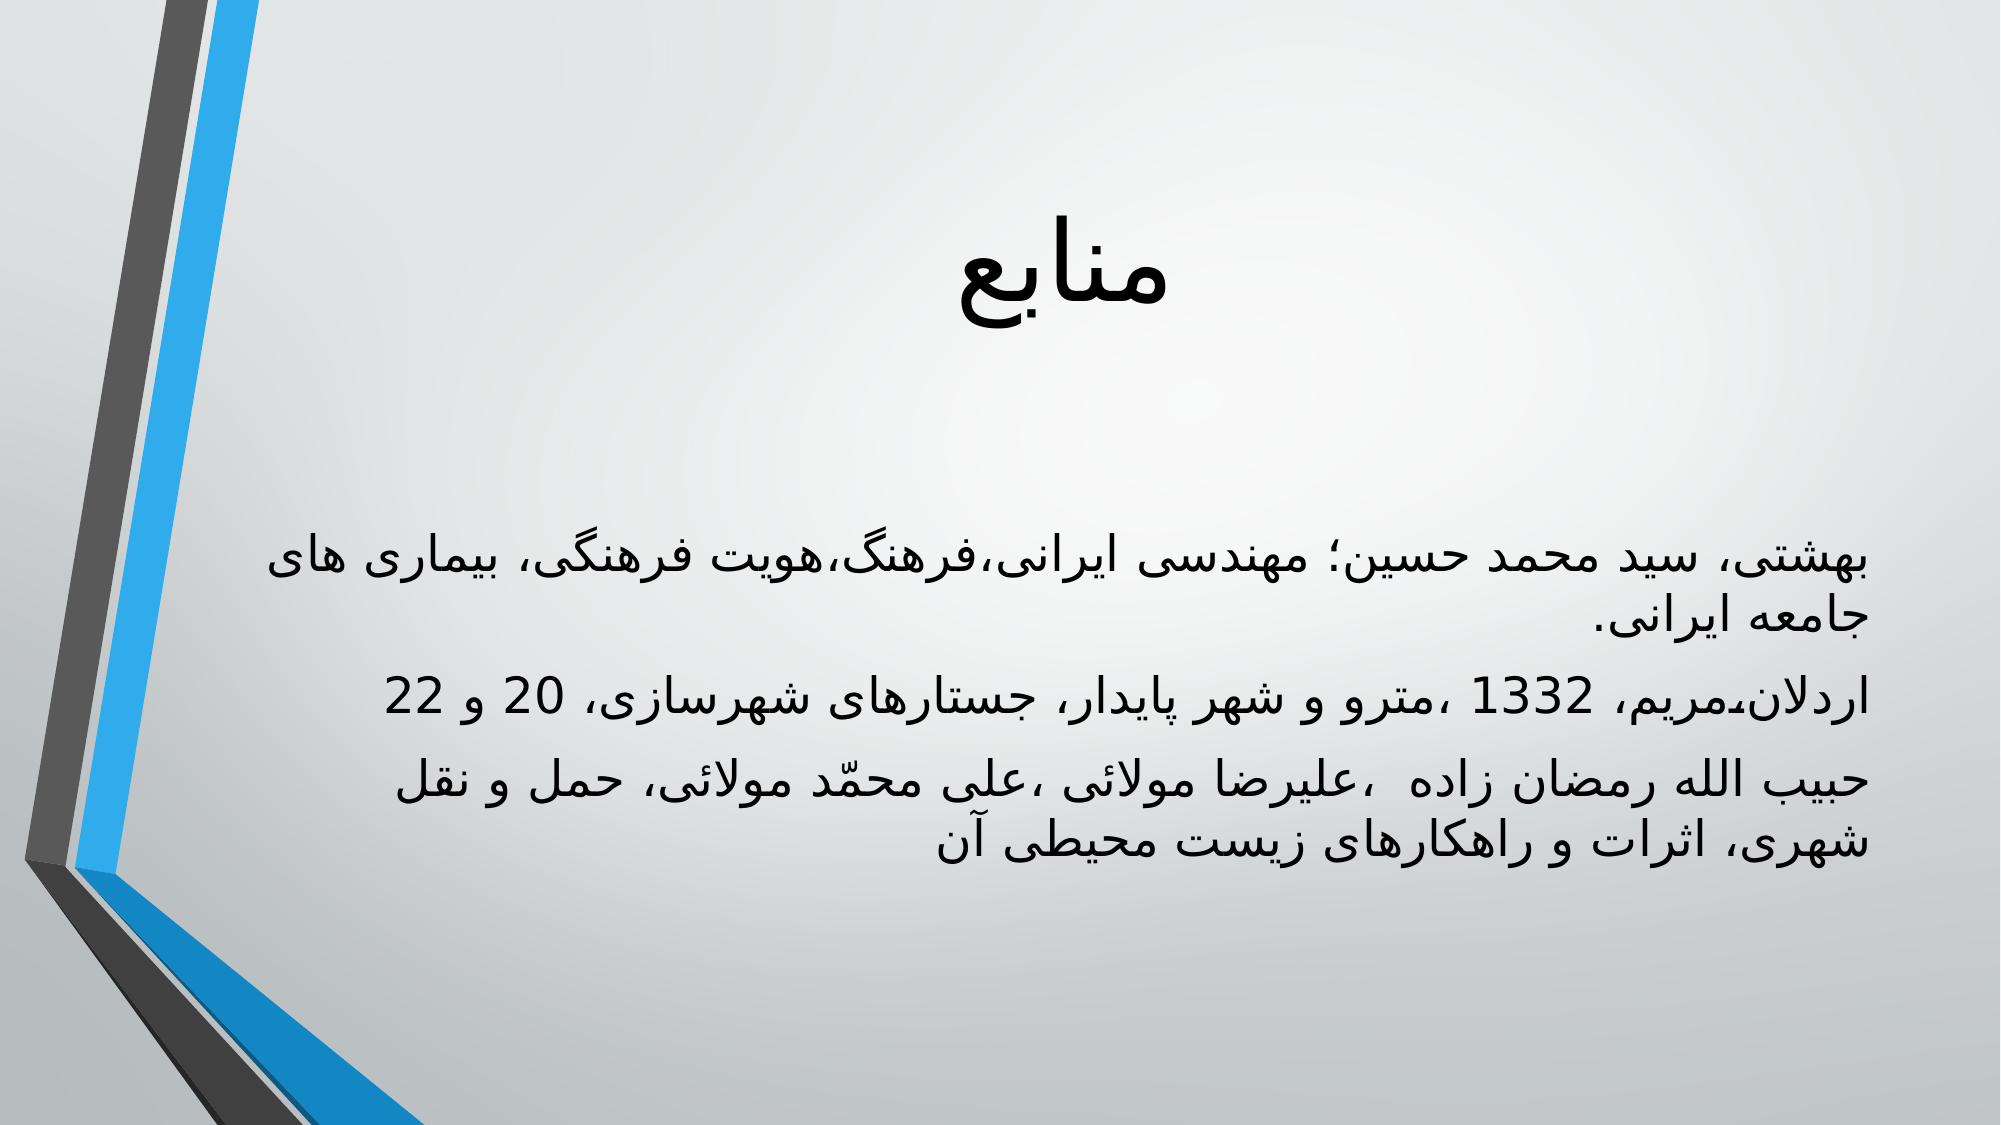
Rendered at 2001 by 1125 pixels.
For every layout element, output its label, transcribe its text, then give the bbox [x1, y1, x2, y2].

title منابع [243, 112, 1887, 400]
list بهشتی، سید محمد حسین؛ مهندسی ایرانی،فرهنگ،هویت فرهنگی، بیماری های جامعه ایرانی. اردلان،مریم، 1332 ،مترو و شهر پایدار، جستارهای شهرسازی، 20 و 22 حبیب الله رمضان زاده ،علیرضا مولائی ،علی محمّد مولائی، حمل و نقل شهری، اثرات و راهکارهای زیست محیطی آن [243, 437, 1887, 950]
